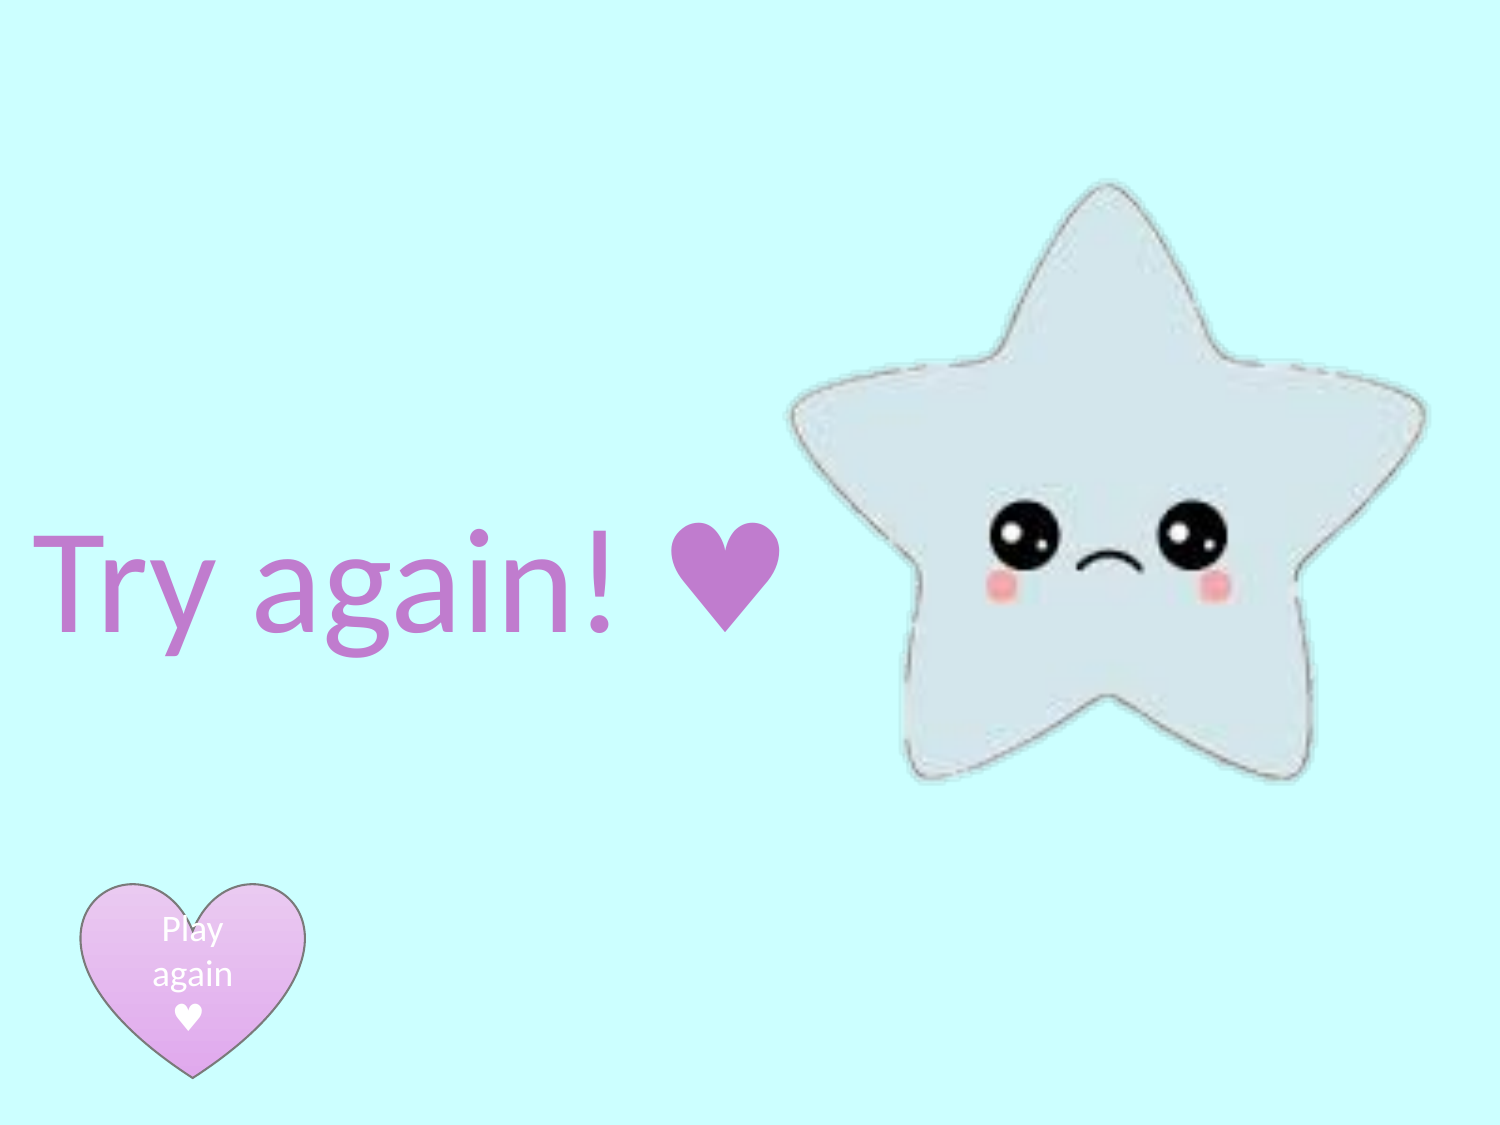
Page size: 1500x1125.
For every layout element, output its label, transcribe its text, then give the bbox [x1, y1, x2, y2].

picture [687, 64, 1500, 910]
text_box Play again ♥ [79, 883, 306, 1080]
text_box Try again! ♥ [17, 474, 687, 670]
